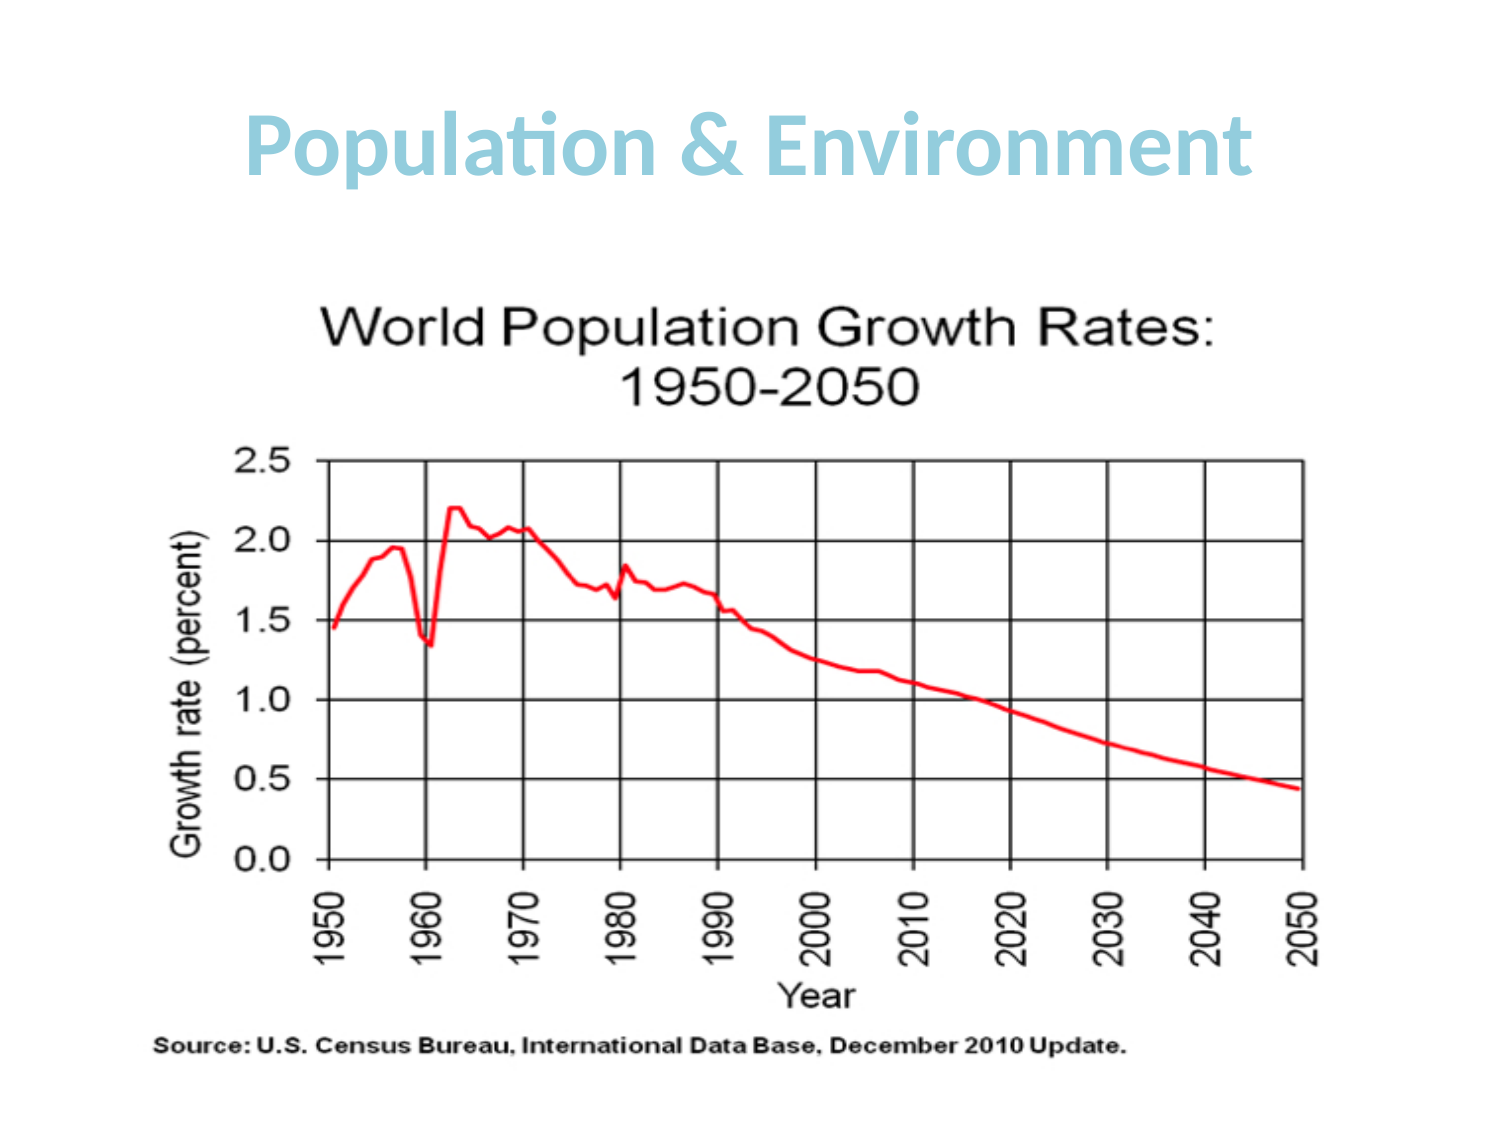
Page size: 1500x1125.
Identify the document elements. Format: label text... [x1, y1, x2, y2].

title Population & Environment [75, 45, 1425, 233]
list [137, 287, 1362, 1076]
